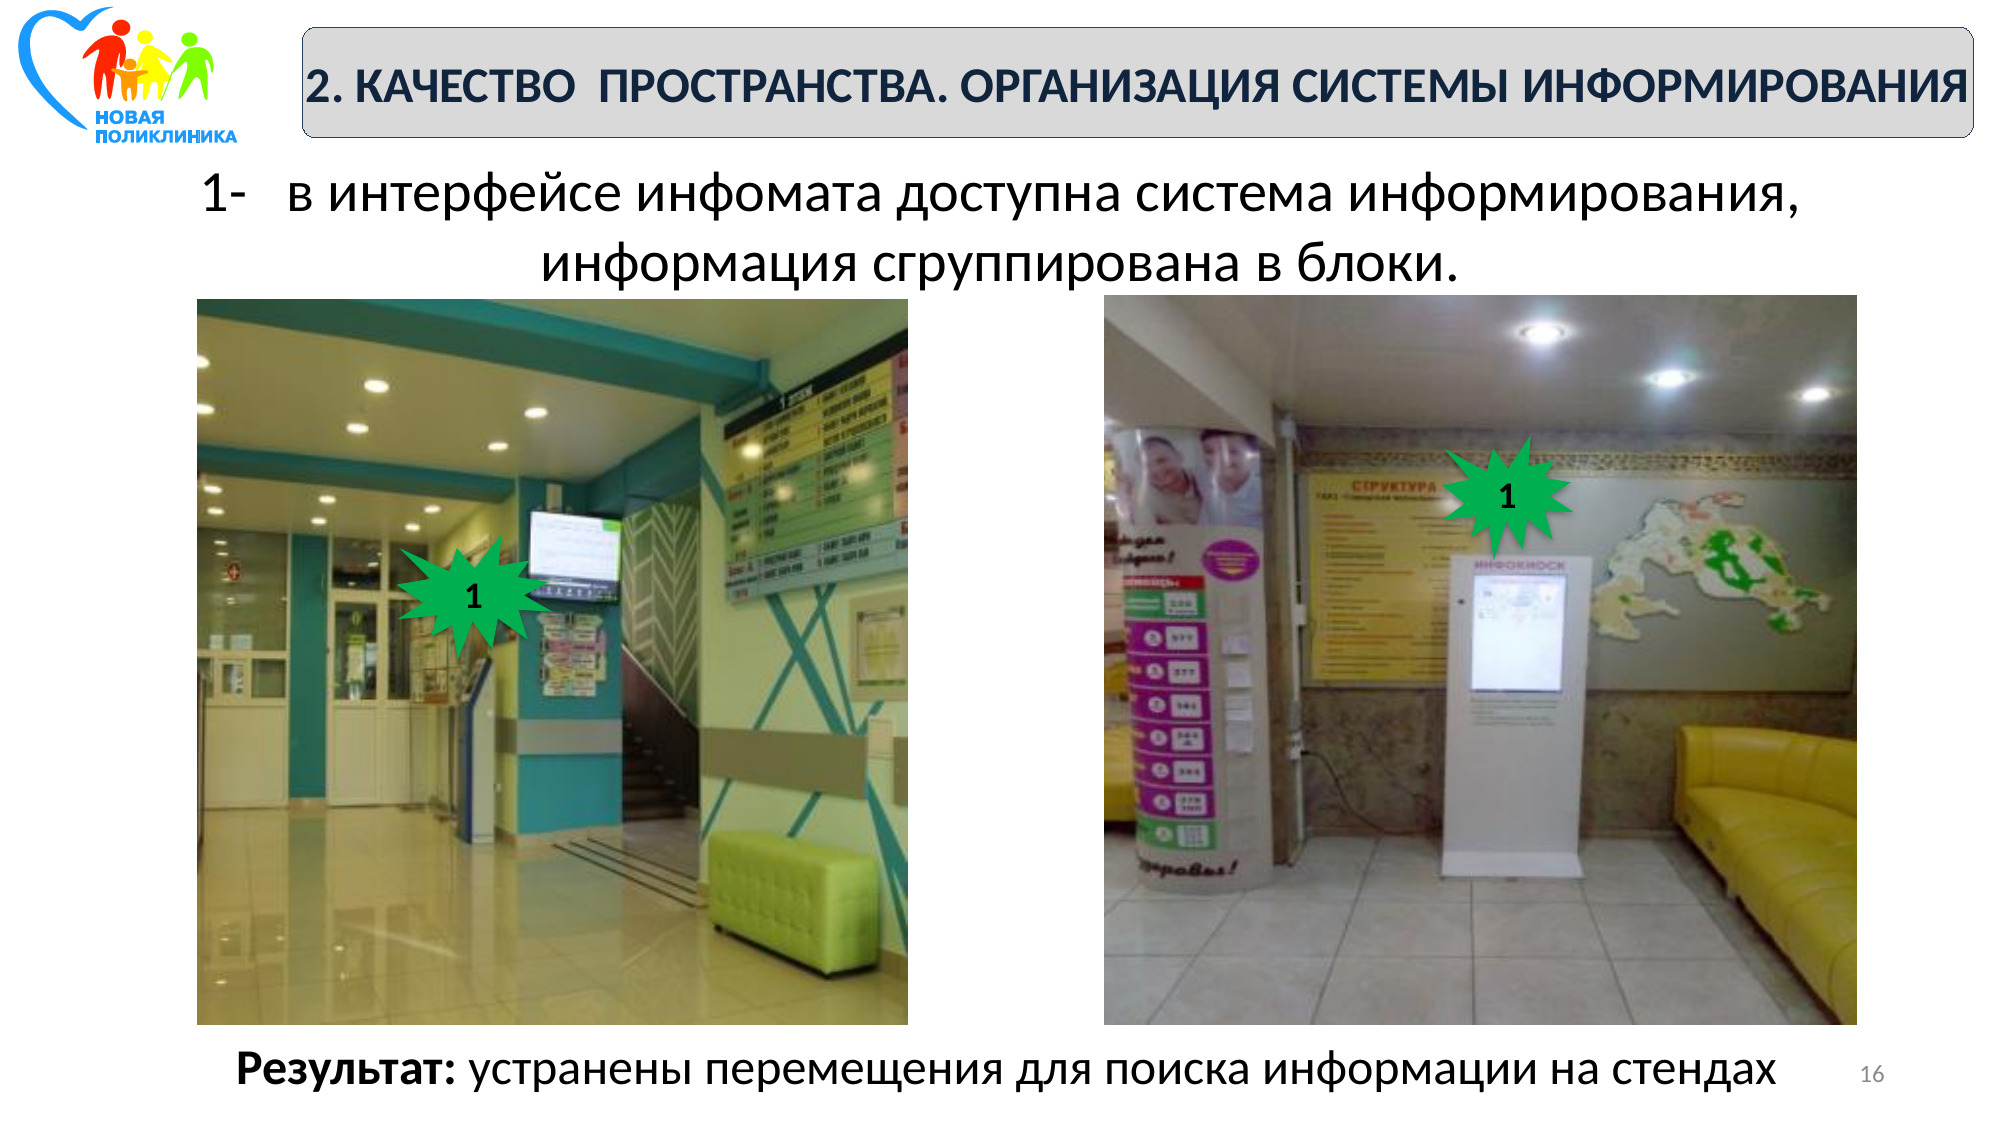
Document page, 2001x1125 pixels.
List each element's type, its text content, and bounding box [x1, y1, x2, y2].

text_box 2. КАЧЕСТВО ПРОСТРАНСТВА [735, 138, 1498, 145]
picture [1104, 295, 1857, 1025]
text_box 1- в интерфейсе инфомата доступна система информирования, информация сгруппирована в блоки. [181, 145, 1820, 371]
text_box Результат: устранены перемещения для поиска информации на стендах [113, 1026, 1900, 1102]
picture [18, 6, 238, 143]
picture [197, 299, 908, 1025]
text_box 2. КАЧЕСТВО ПРОСТРАНСТВА. ОРГАНИЗАЦИЯ СИСТЕМЫ ИНФОРМИРОВАНИЯ [302, 27, 1974, 138]
